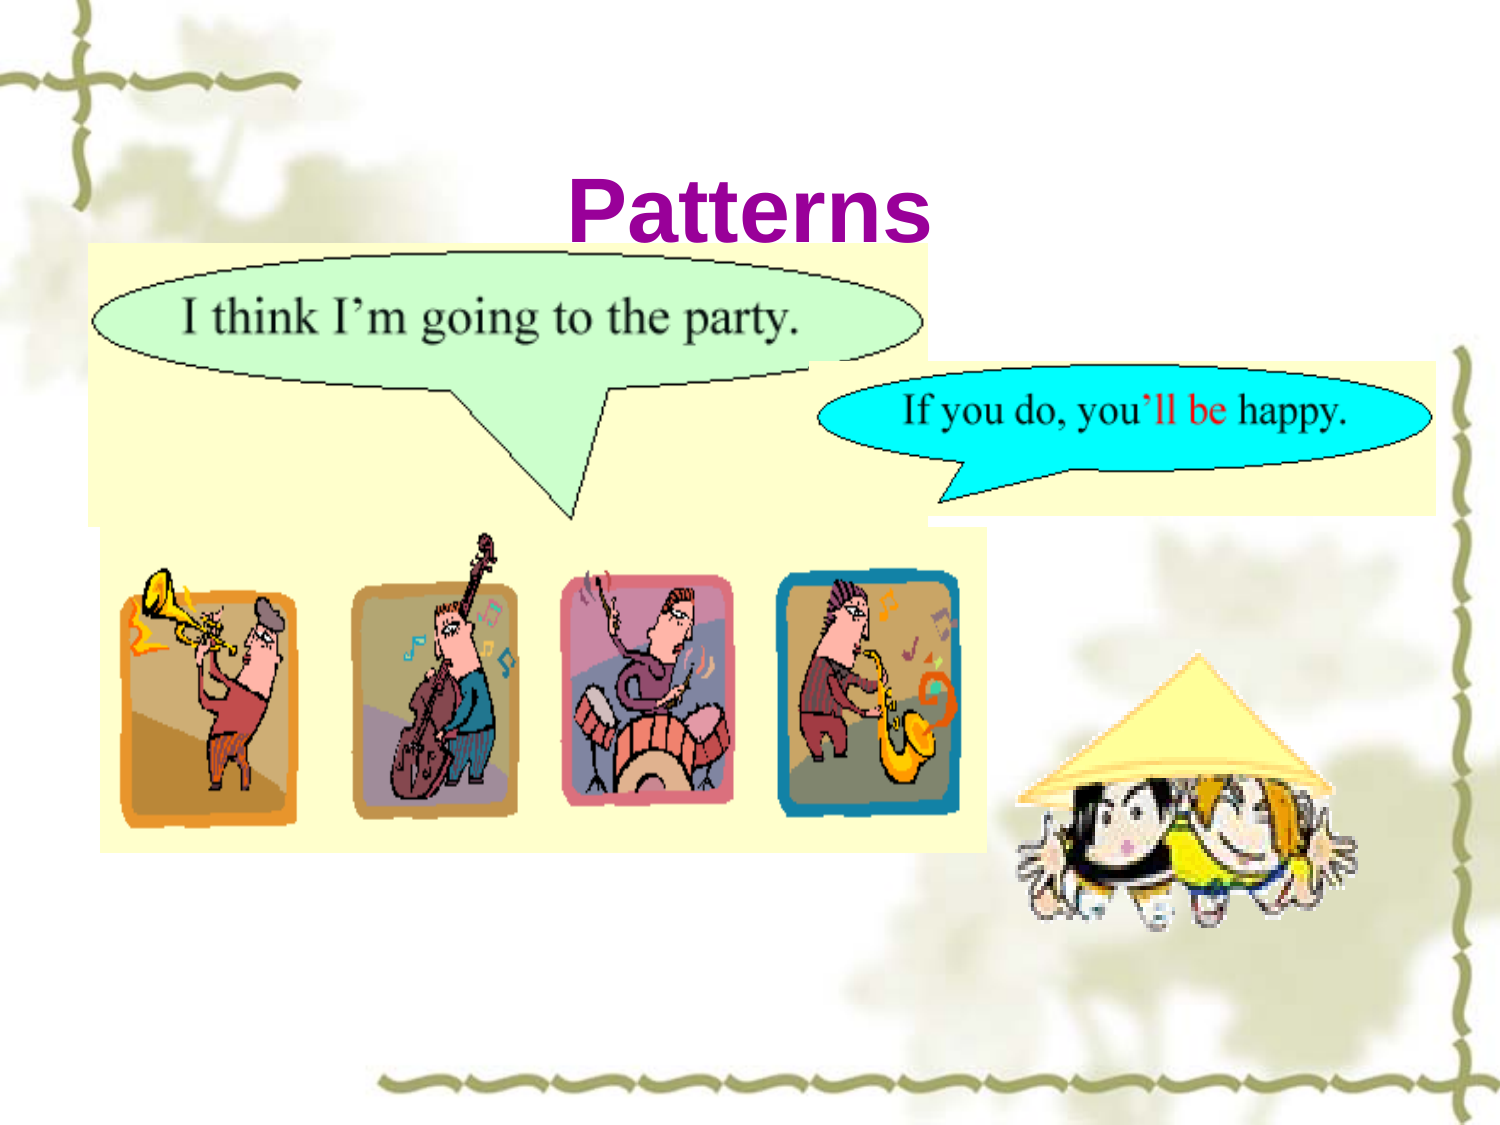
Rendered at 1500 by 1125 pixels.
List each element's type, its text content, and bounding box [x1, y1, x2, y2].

picture [0, 0, 1500, 1125]
title Patterns [49, 112, 1451, 300]
